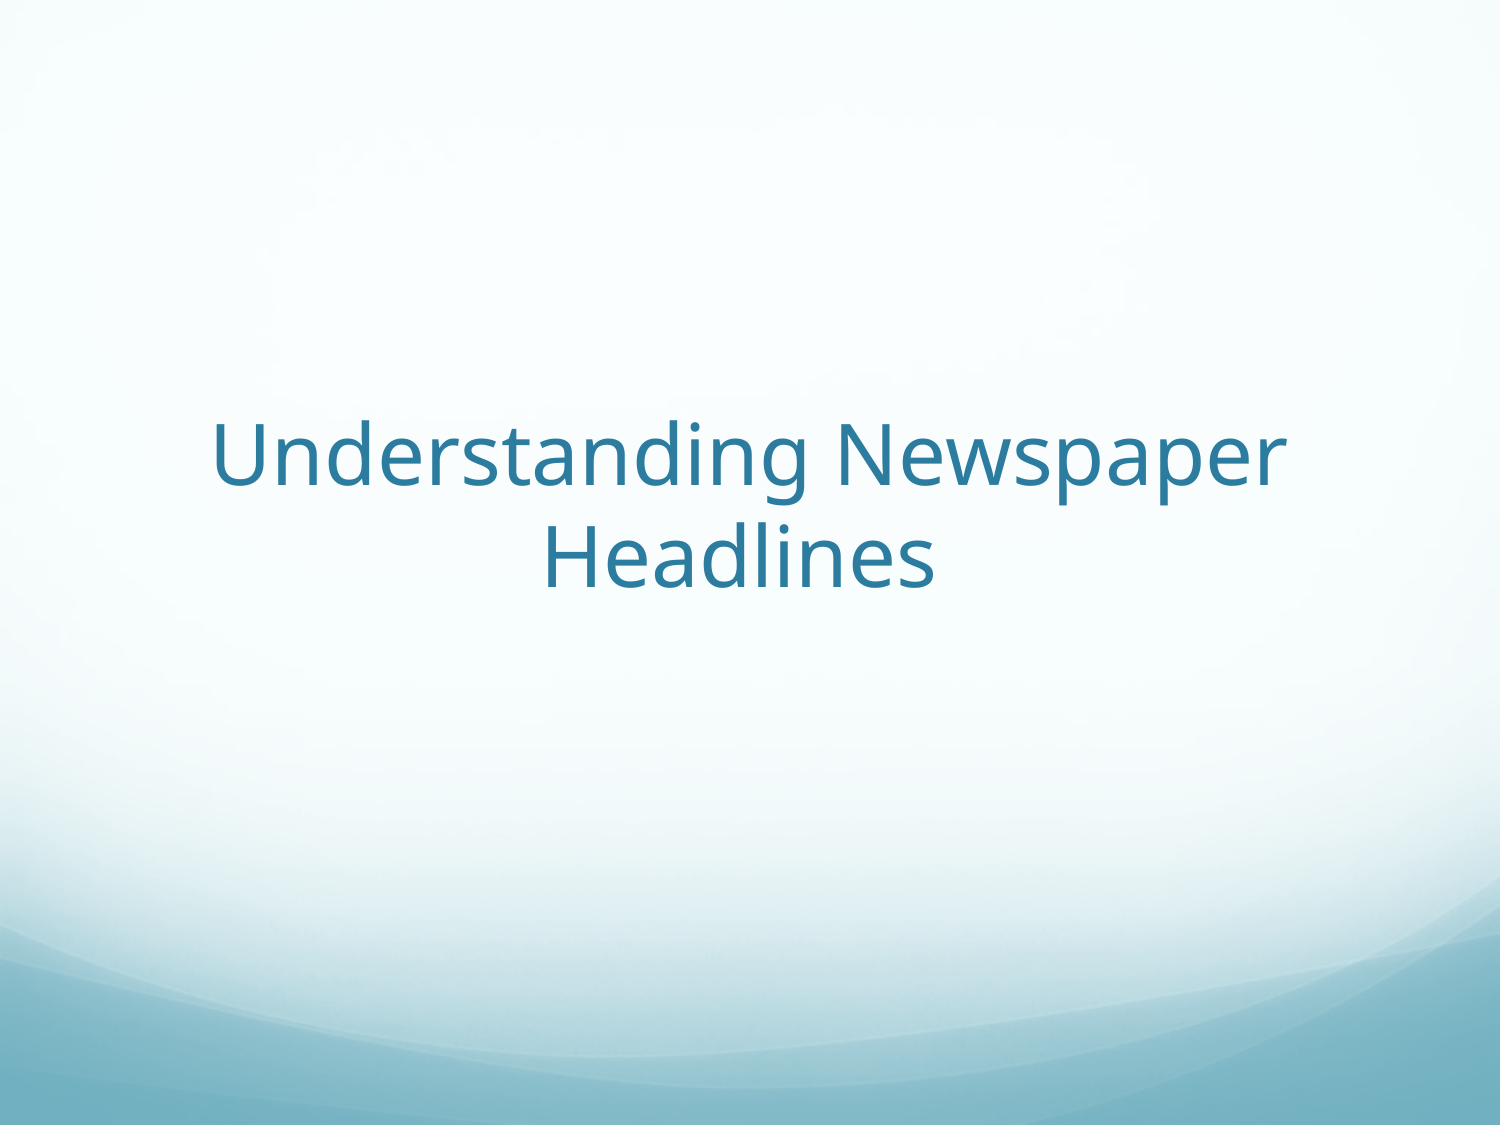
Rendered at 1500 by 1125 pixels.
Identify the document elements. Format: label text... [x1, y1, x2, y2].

title Understanding Newspaper Headlines [90, 393, 1410, 613]
